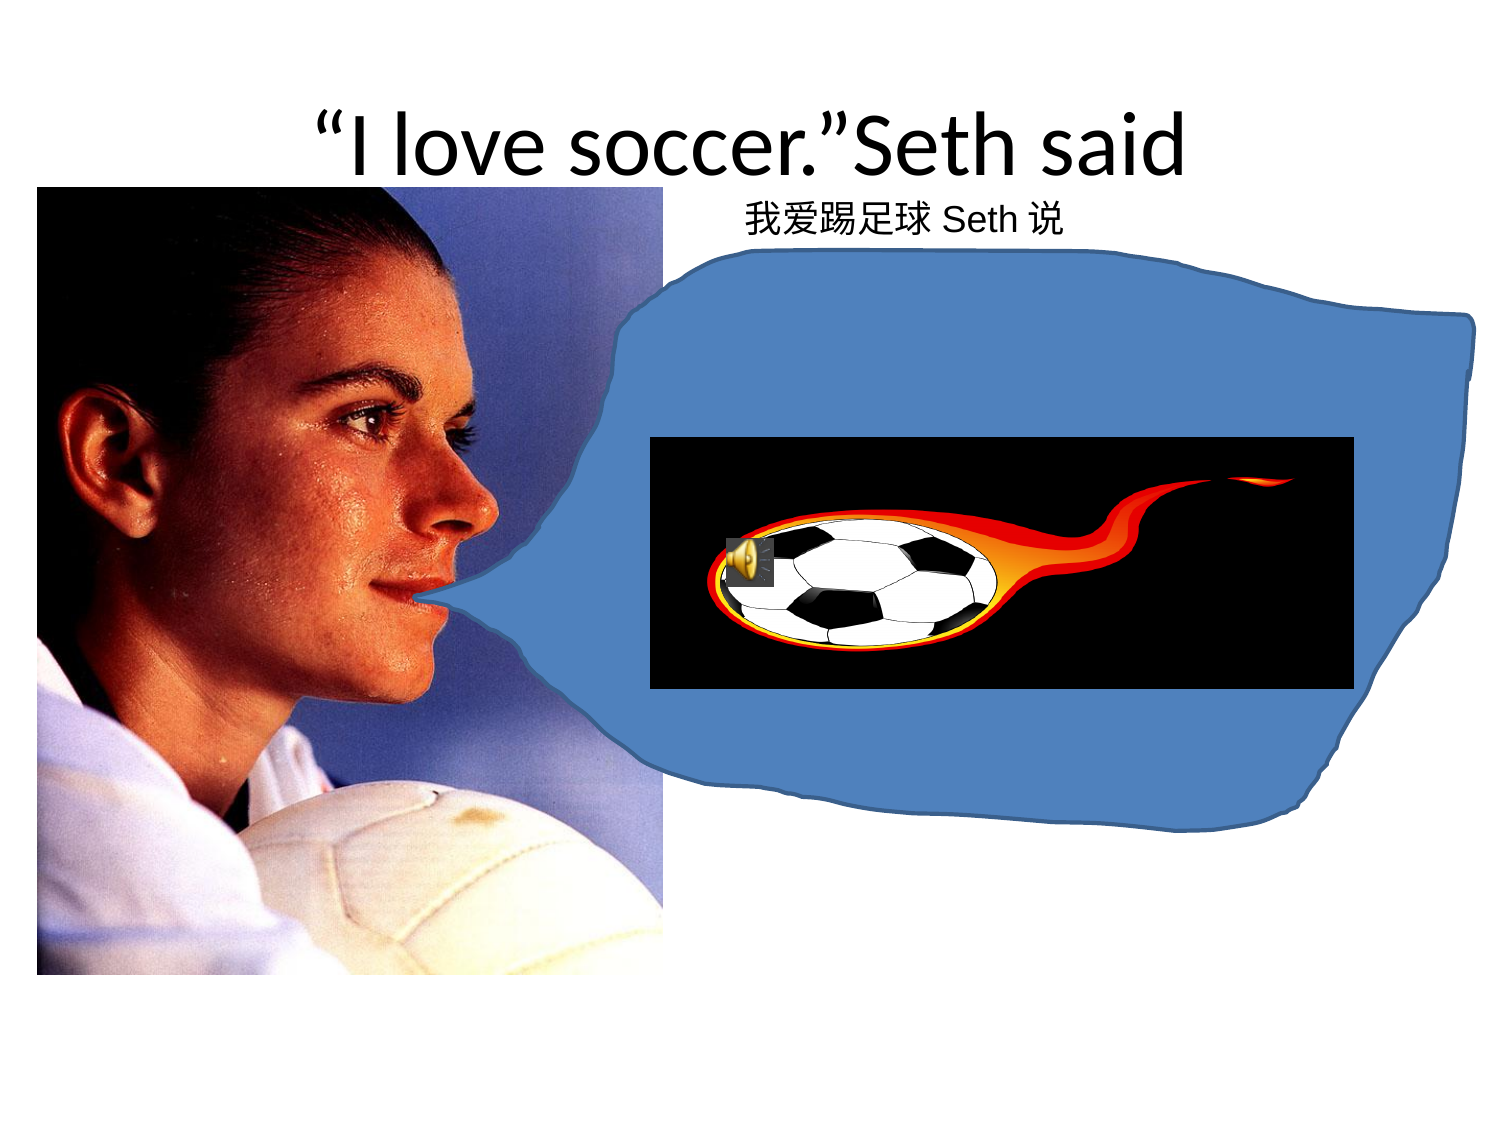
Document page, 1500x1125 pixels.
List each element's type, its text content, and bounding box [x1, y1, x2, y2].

picture [37, 187, 1354, 976]
text_box 我爱踢足球Seth说 [730, 187, 1080, 248]
text_box [666, 248, 1477, 834]
title “I love soccer.”Seth said [74, 44, 1426, 233]
